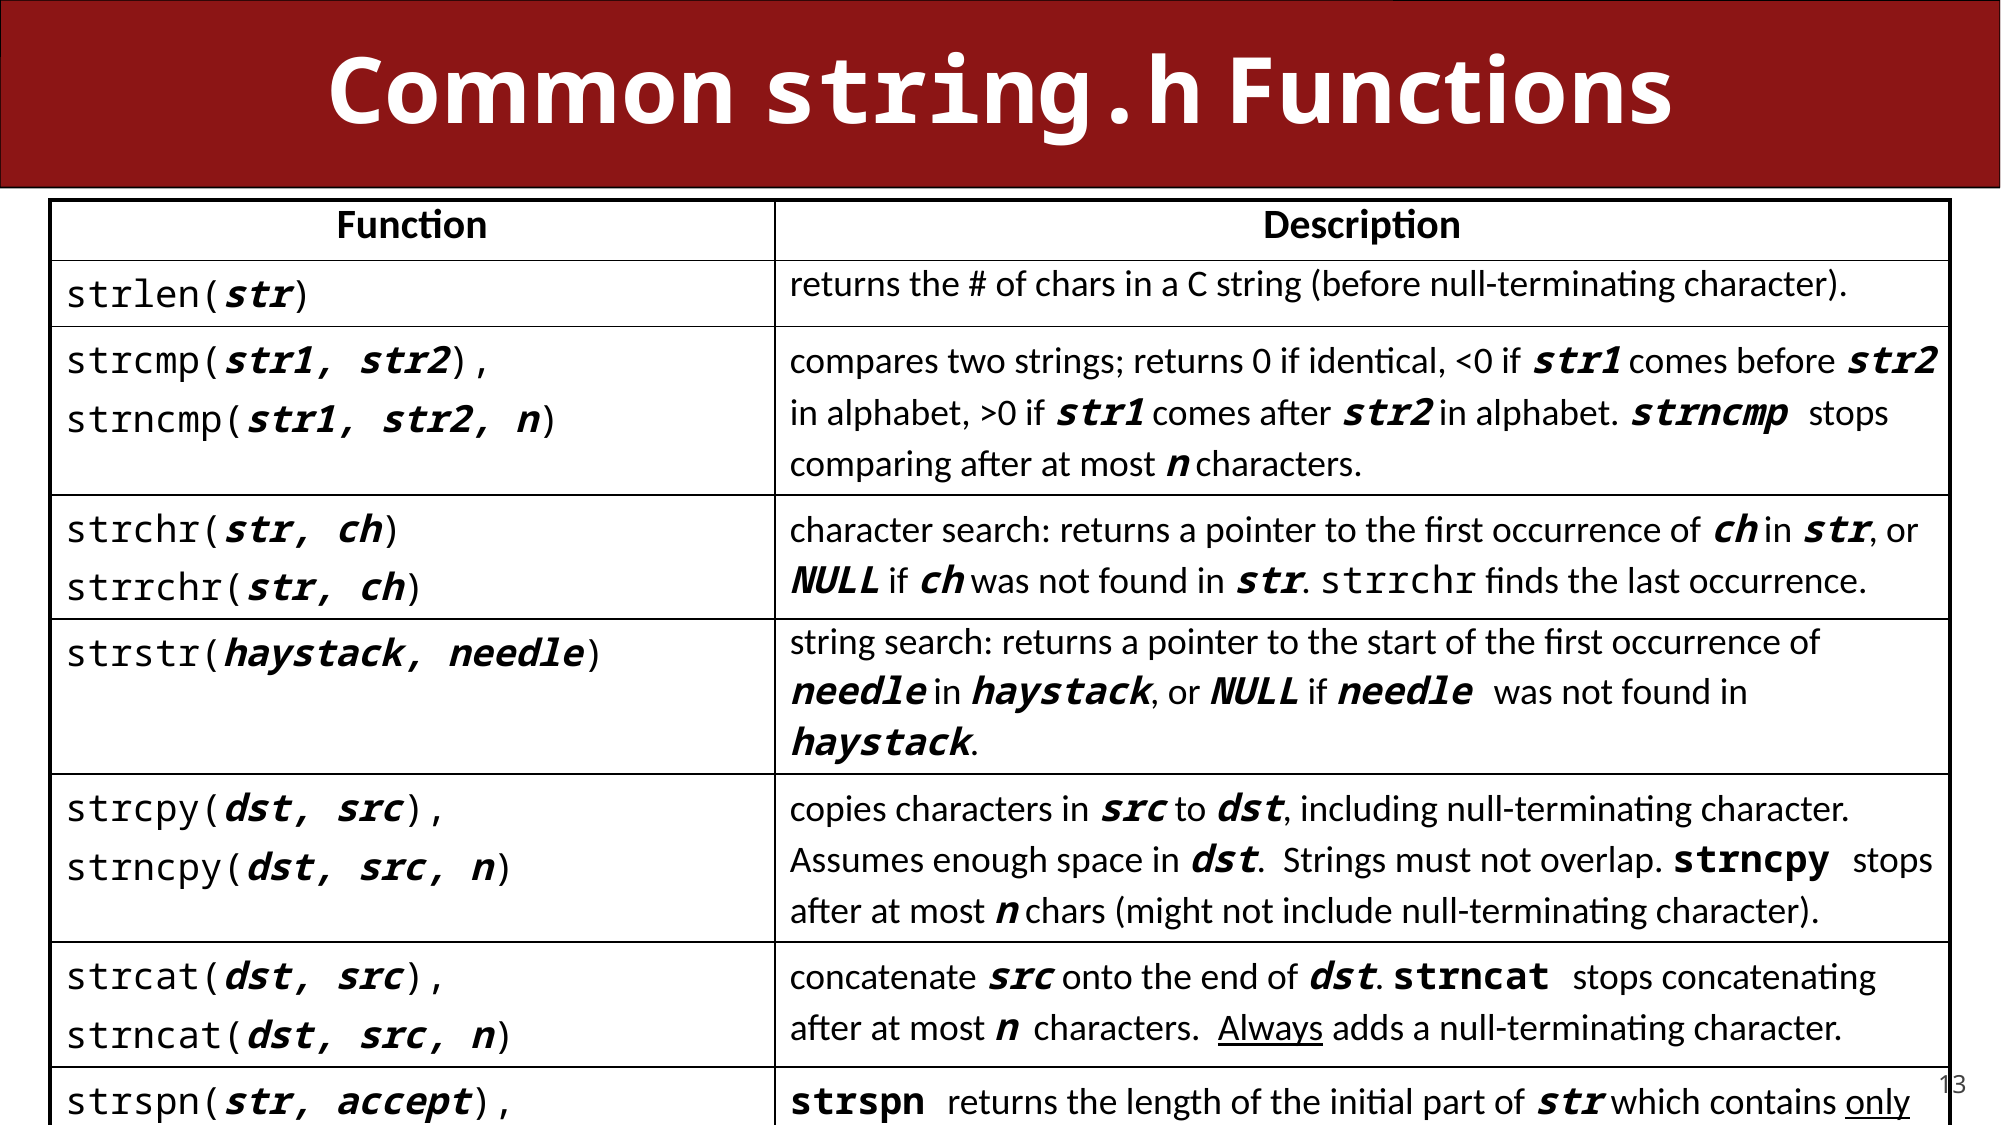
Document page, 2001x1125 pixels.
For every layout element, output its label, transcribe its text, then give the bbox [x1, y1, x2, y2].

table_cell strcpy(dst, src), strncpy(dst, src, n) [52, 775, 774, 941]
title Common string.h Functions [75, 0, 1925, 188]
table_cell strlen(str) [52, 261, 774, 326]
table_cell character search: returns a pointer to the first occurrence of ch in str, or NULL if ch was not found in str. strrchr finds the last occurrence. [776, 496, 1948, 618]
table_cell returns the # of chars in a C string (before null-terminating character). [776, 261, 1948, 326]
table_cell concatenate src onto the end of dst. strncat stops concatenating after at most n characters. Always adds a null-terminating character. [776, 943, 1948, 1066]
table_cell strstr(haystack, needle) [52, 620, 774, 773]
table_cell strcat(dst, src), strncat(dst, src, n) [52, 943, 774, 1066]
table_cell strchr(str, ch) strrchr(str, ch) [52, 496, 774, 618]
table_cell copies characters in src to dst, including null-terminating character. Assumes enough space in dst. Strings must not overlap. strncpy stops after at most n chars (might not include null-terminating character). [776, 775, 1948, 941]
table_cell strspn returns the length of the initial part of str which contains only characters in accept. strcspn returns the length of the initial part of str which does not contain any characters in reject. [776, 1068, 1948, 1125]
table_cell string search: returns a pointer to the start of the first occurrence of needle in haystack, or NULL if needle was not found in haystack. [776, 620, 1948, 773]
table_cell compares two strings; returns 0 if identical, <0 if str1 comes before str2 in alphabet, >0 if str1 comes after str2 in alphabet. strncmp stops comparing after at most n characters. [776, 327, 1948, 494]
table_header Function [52, 202, 774, 260]
table_cell strcmp(str1, str2), strncmp(str1, str2, n) [52, 327, 774, 494]
table_cell strspn(str, accept), strcspn(str, reject) [52, 1068, 774, 1125]
table_header Description [776, 202, 1948, 260]
